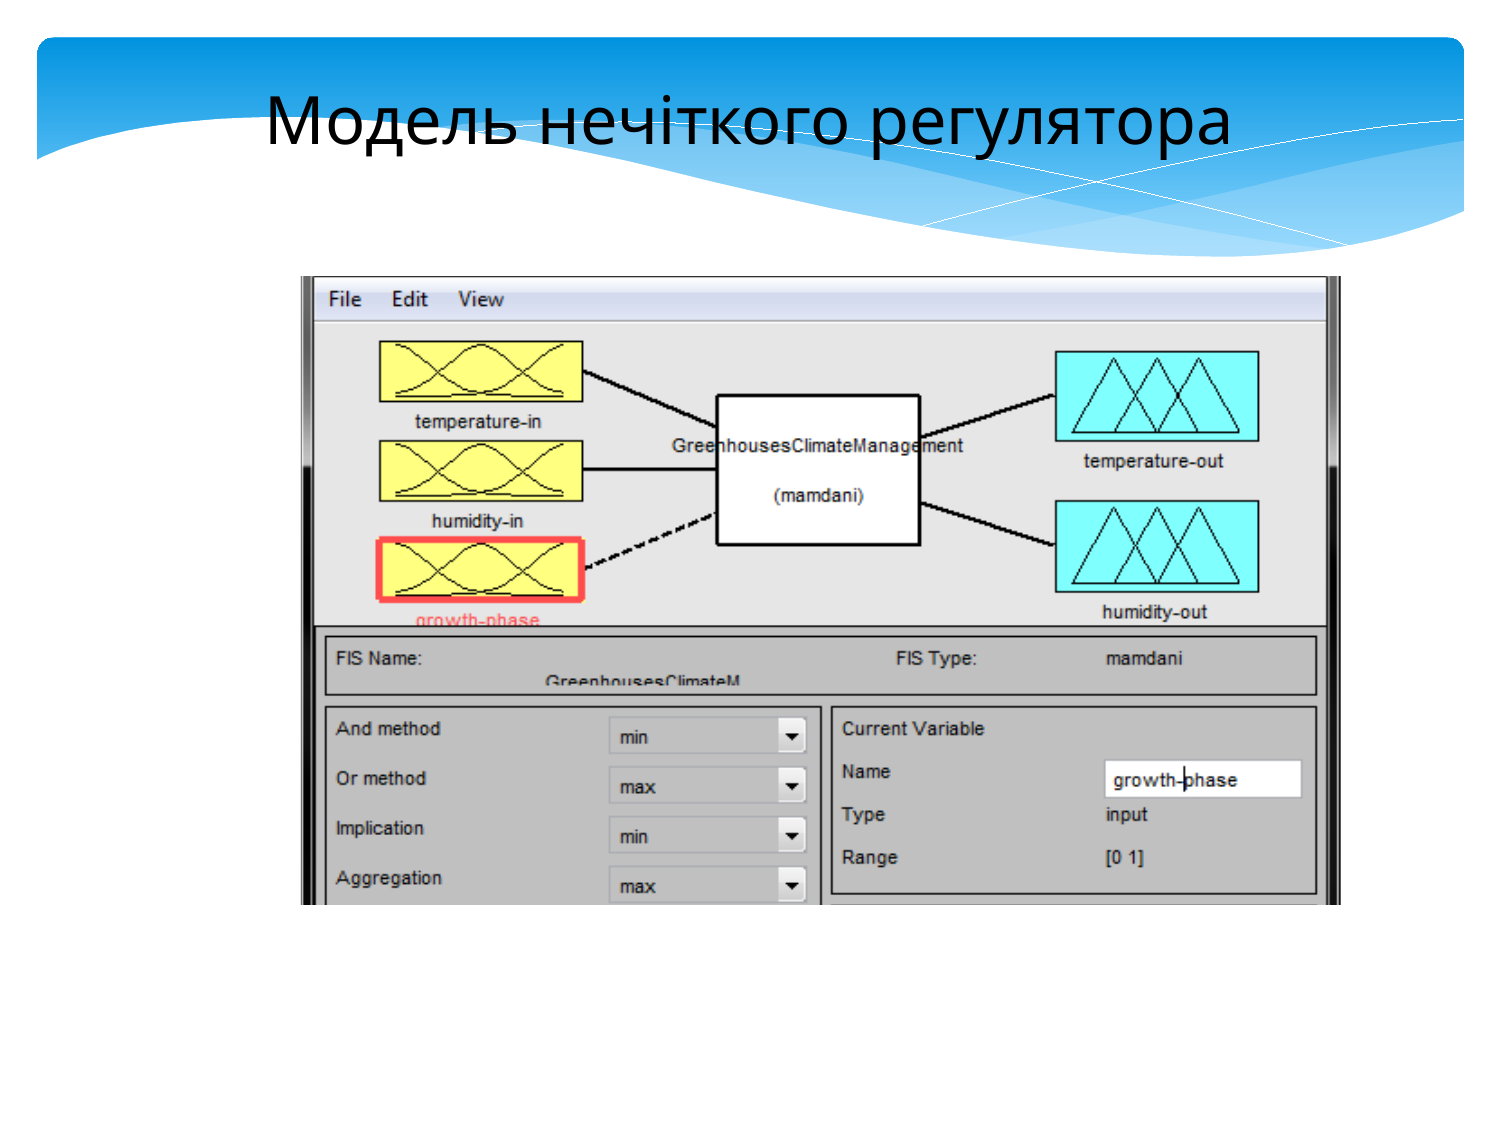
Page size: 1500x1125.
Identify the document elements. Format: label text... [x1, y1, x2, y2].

text_box Модель нечіткого регулятора [74, 66, 1425, 197]
picture [300, 276, 1341, 906]
